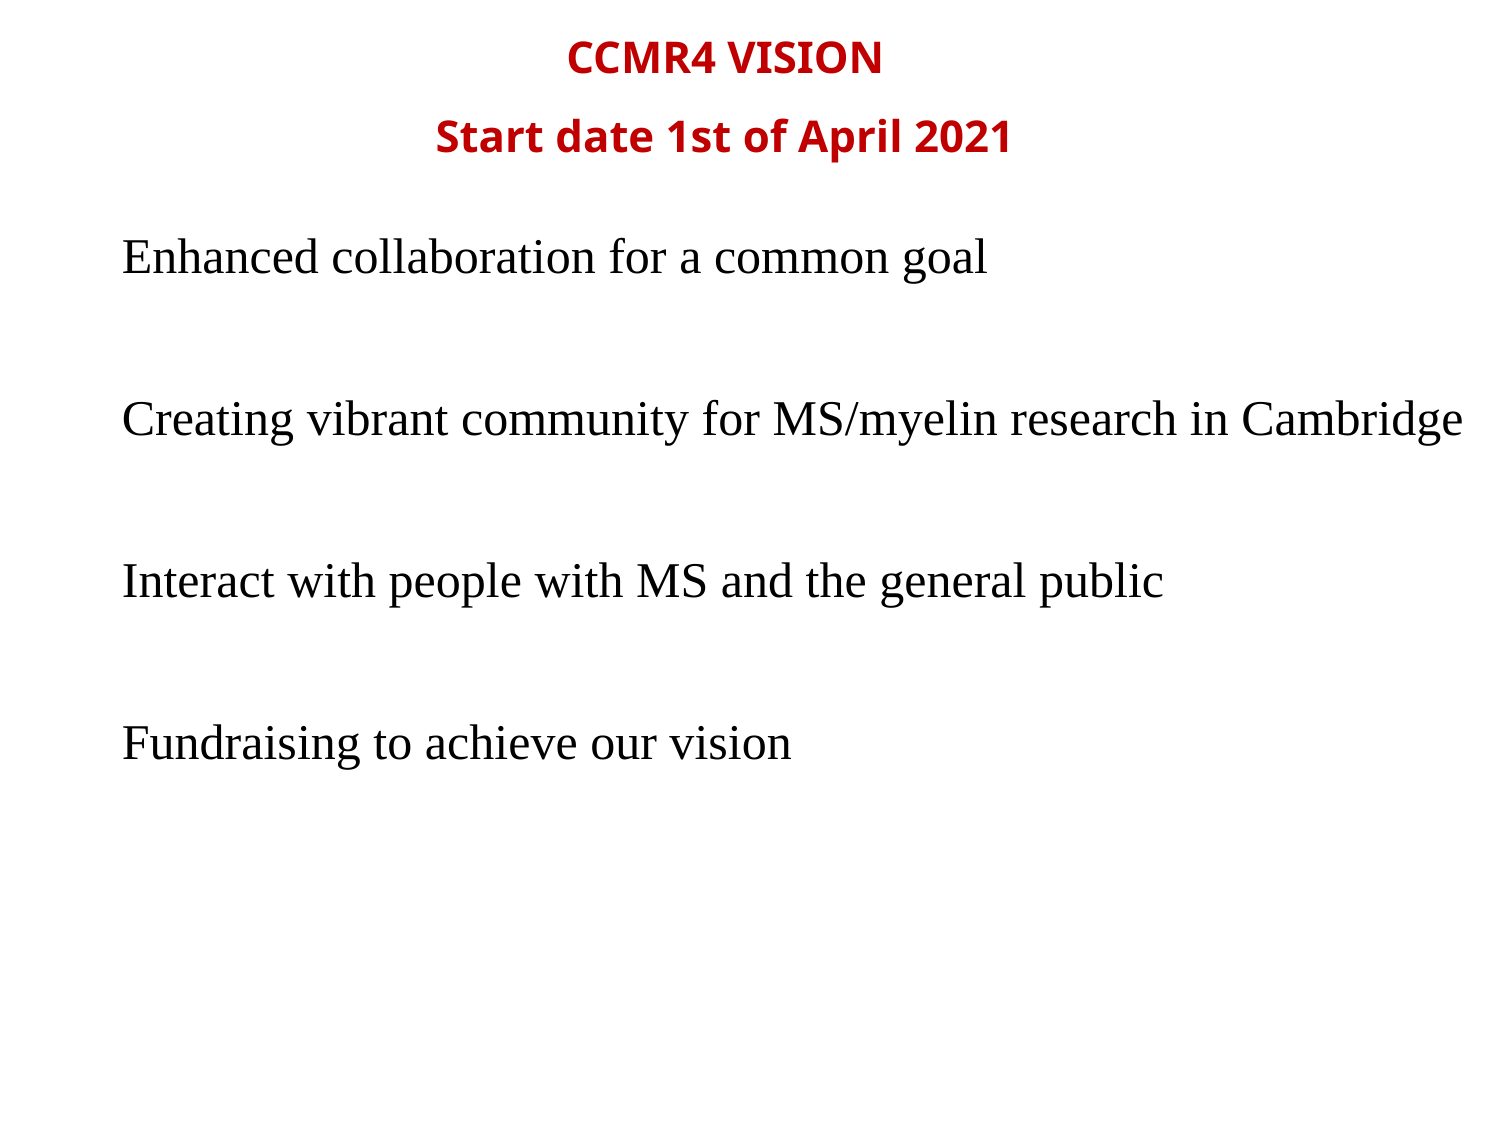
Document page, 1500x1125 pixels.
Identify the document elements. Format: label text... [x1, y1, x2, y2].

text_box Creating vibrant community for MS/myelin research in Cambridge [107, 378, 1500, 513]
text_box Fundraising to achieve our vision [107, 702, 1500, 837]
text_box CCMR4 VISION [551, 22, 899, 90]
text_box Interact with people with MS and the general public [107, 540, 1500, 675]
text_box Enhanced collaboration for a common goal [107, 216, 1500, 351]
text_box Start date 1st of April 2021 [420, 100, 1030, 169]
